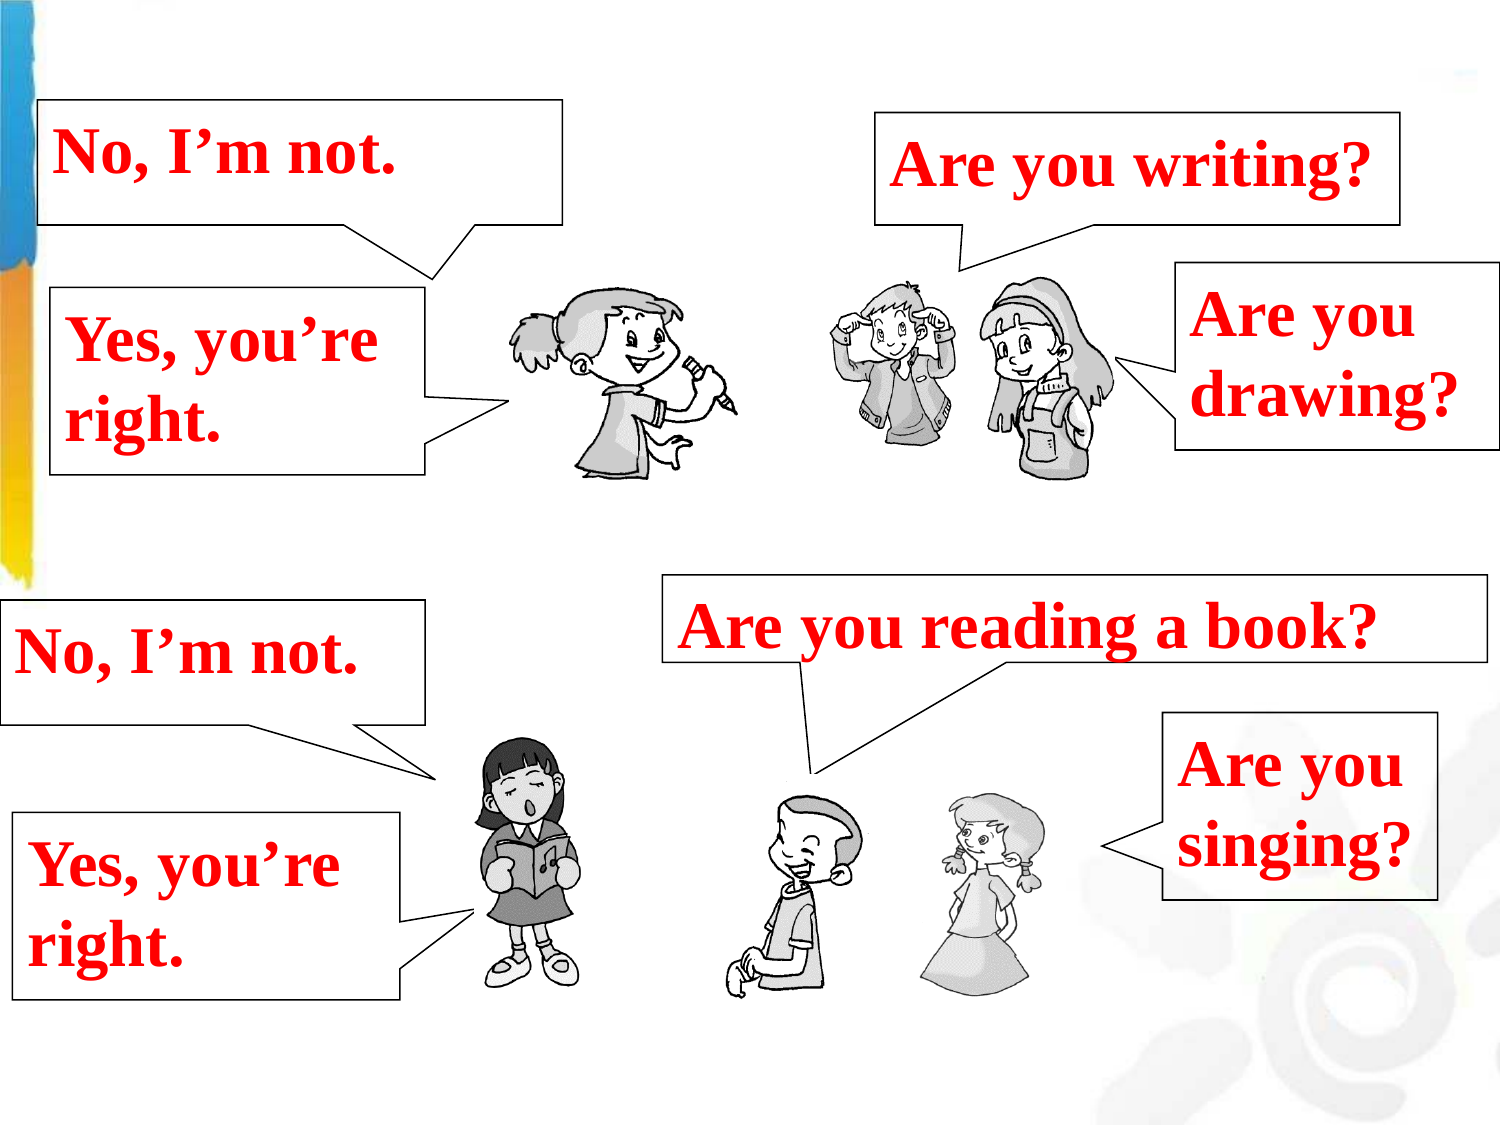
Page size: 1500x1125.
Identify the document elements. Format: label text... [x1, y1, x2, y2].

text_box Are you reading a book? [662, 574, 1488, 773]
text_box No, I’m not. [0, 600, 436, 780]
text_box Yes, you’re right. [49, 287, 504, 475]
text_box Are you singing? [1101, 712, 1438, 901]
text_box Are you drawing? [1118, 262, 1500, 451]
text_box No, I’m not. [37, 99, 563, 280]
text_box Are you writing? [874, 112, 1400, 272]
text_box Yes, you’re right. [12, 812, 469, 1000]
picture [0, 0, 1500, 1125]
